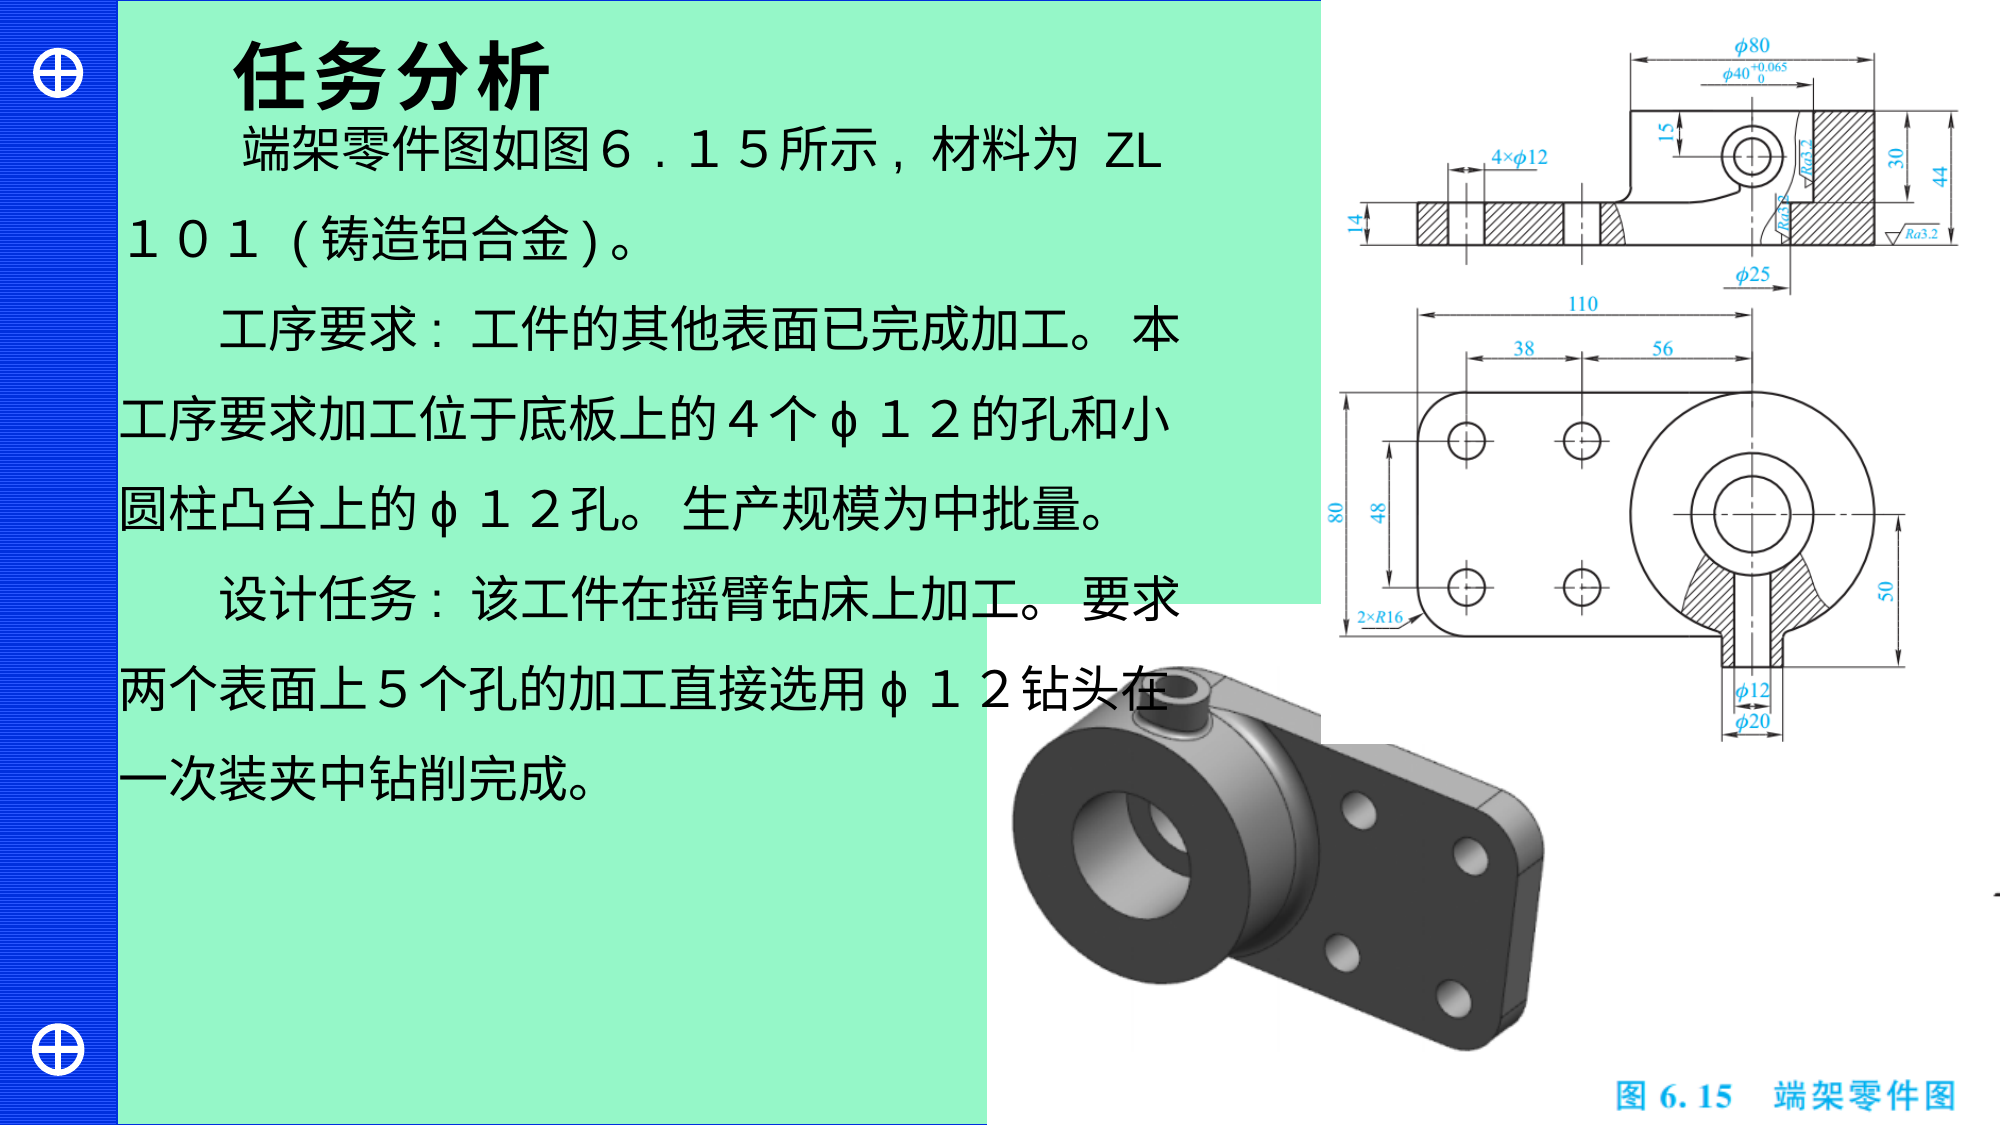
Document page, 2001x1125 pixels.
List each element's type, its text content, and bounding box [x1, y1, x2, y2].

text_box 任务分析 [153, 6, 1321, 128]
picture [987, 0, 2000, 1125]
text_box 端架零件图如图６.１５所示, 材料为 ZL１０１ (铸造铝合金)。 工序要求: 工件的其他表面已完成加工。 本工序要求加工位于底板上的４个ϕ１２的孔和小圆柱凸台上的ϕ１２孔。 生产规模为中批量。 设计任务: 该工件在摇臂钻床上加工。 要求两个表面上５个孔的加工直接选用ϕ１２钻头在一次装夹中钻削完成。 [103, 80, 1227, 1099]
